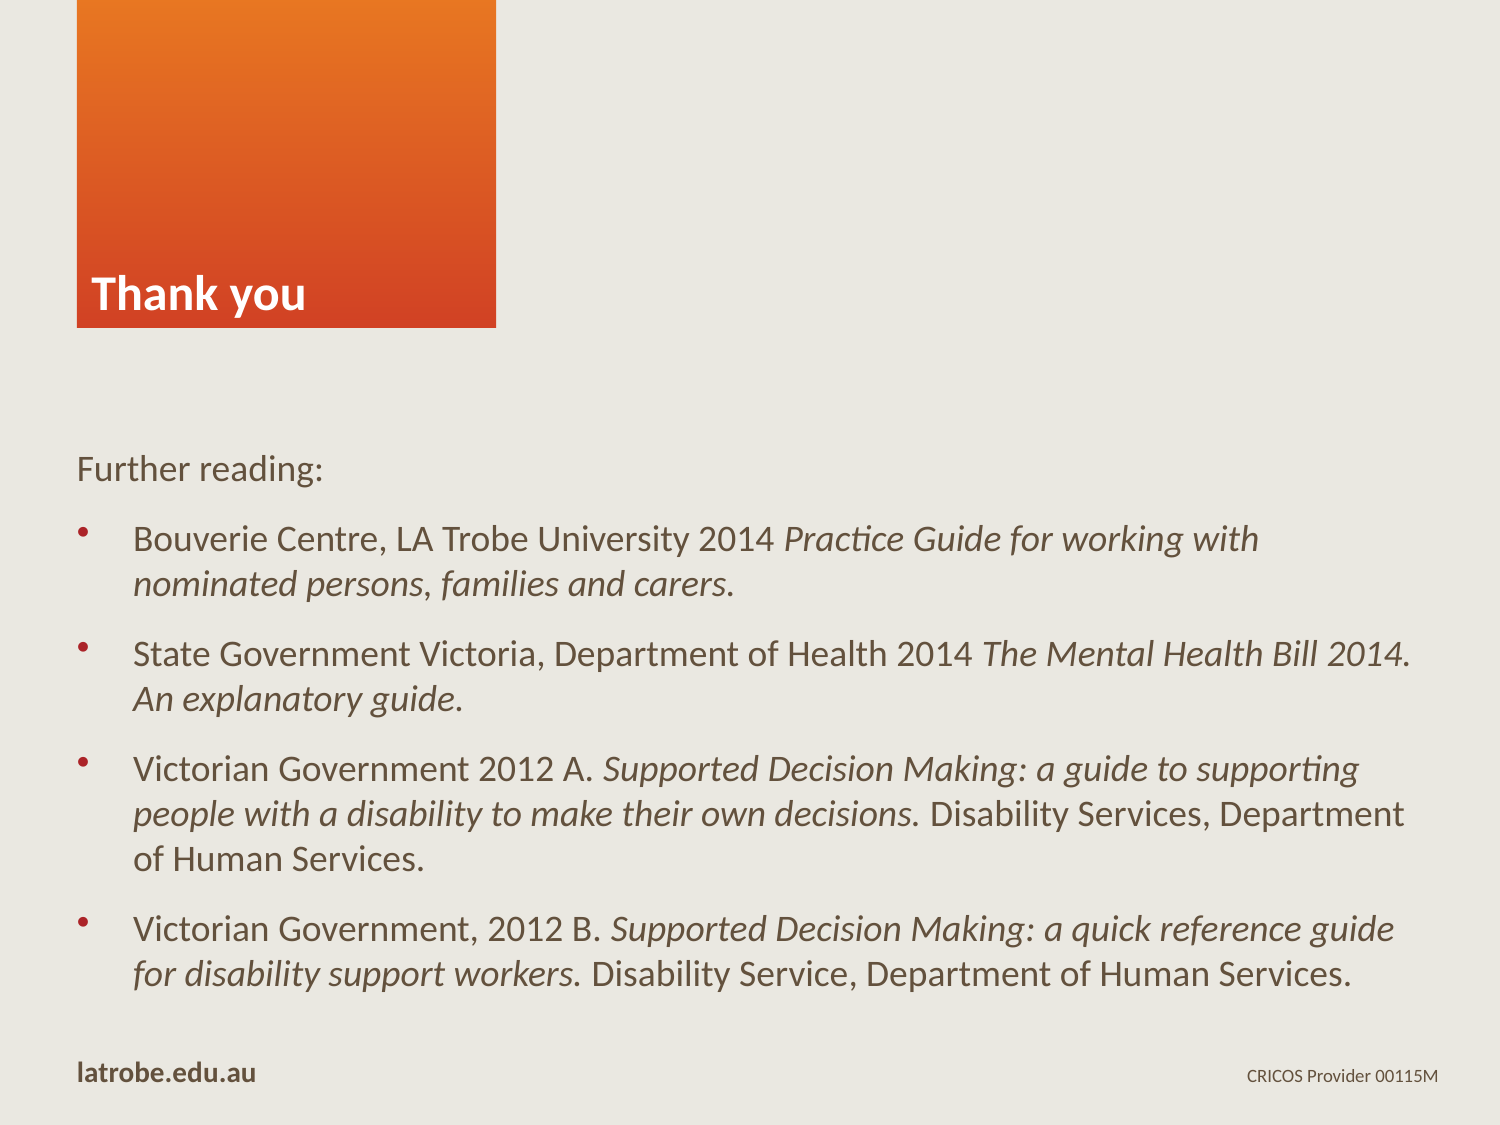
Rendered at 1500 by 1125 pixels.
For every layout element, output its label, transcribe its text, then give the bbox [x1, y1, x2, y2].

list Further reading: Bouverie Centre, LA Trobe University 2014 Practice Guide for working with nominated persons, families and carers. State Government Victoria, Department of Health 2014 The Mental Health Bill 2014. An explanatory guide. Victorian Government 2012 A. Supported Decision Making: a guide to supporting people with a disability to make their own decisions. Disability Services, Department of Human Services. Victorian Government, 2012 B. Supported Decision Making: a quick reference guide for disability support workers. Disability Service, Department of Human Services. [76, 444, 1424, 977]
